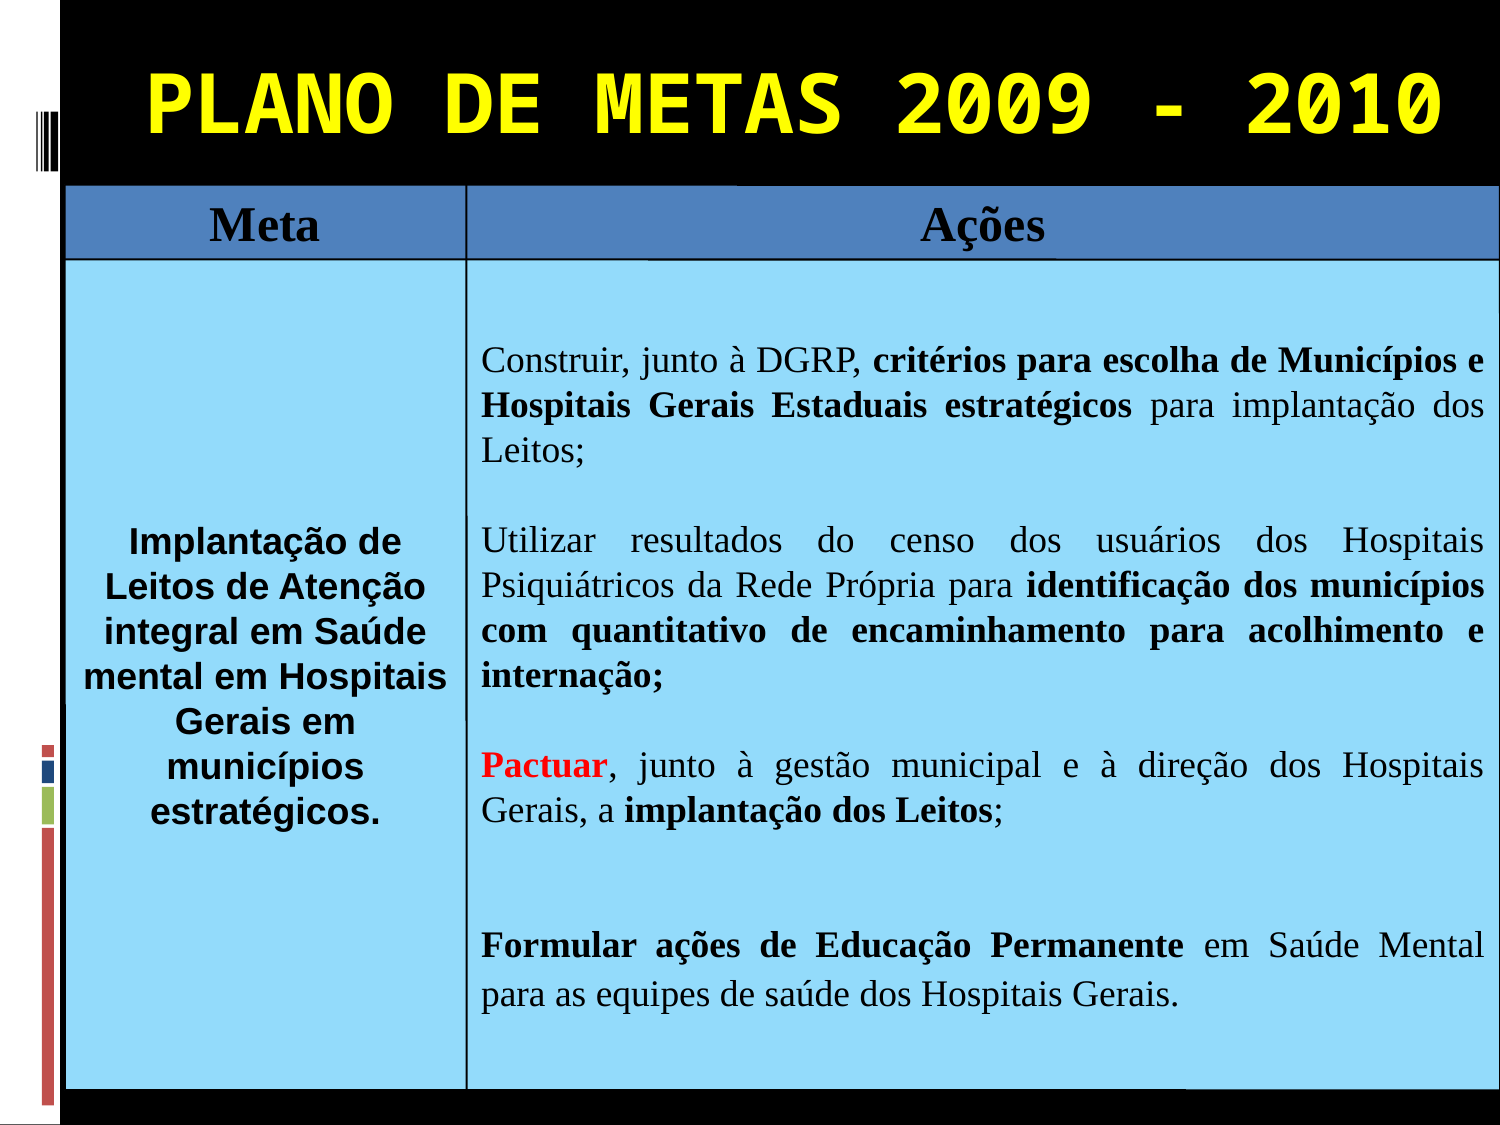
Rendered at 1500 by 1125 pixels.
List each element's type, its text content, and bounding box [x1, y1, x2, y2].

text_box PLANO DE METAS 2009 - 2010 [129, 42, 1500, 182]
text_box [64, 184, 1500, 1090]
